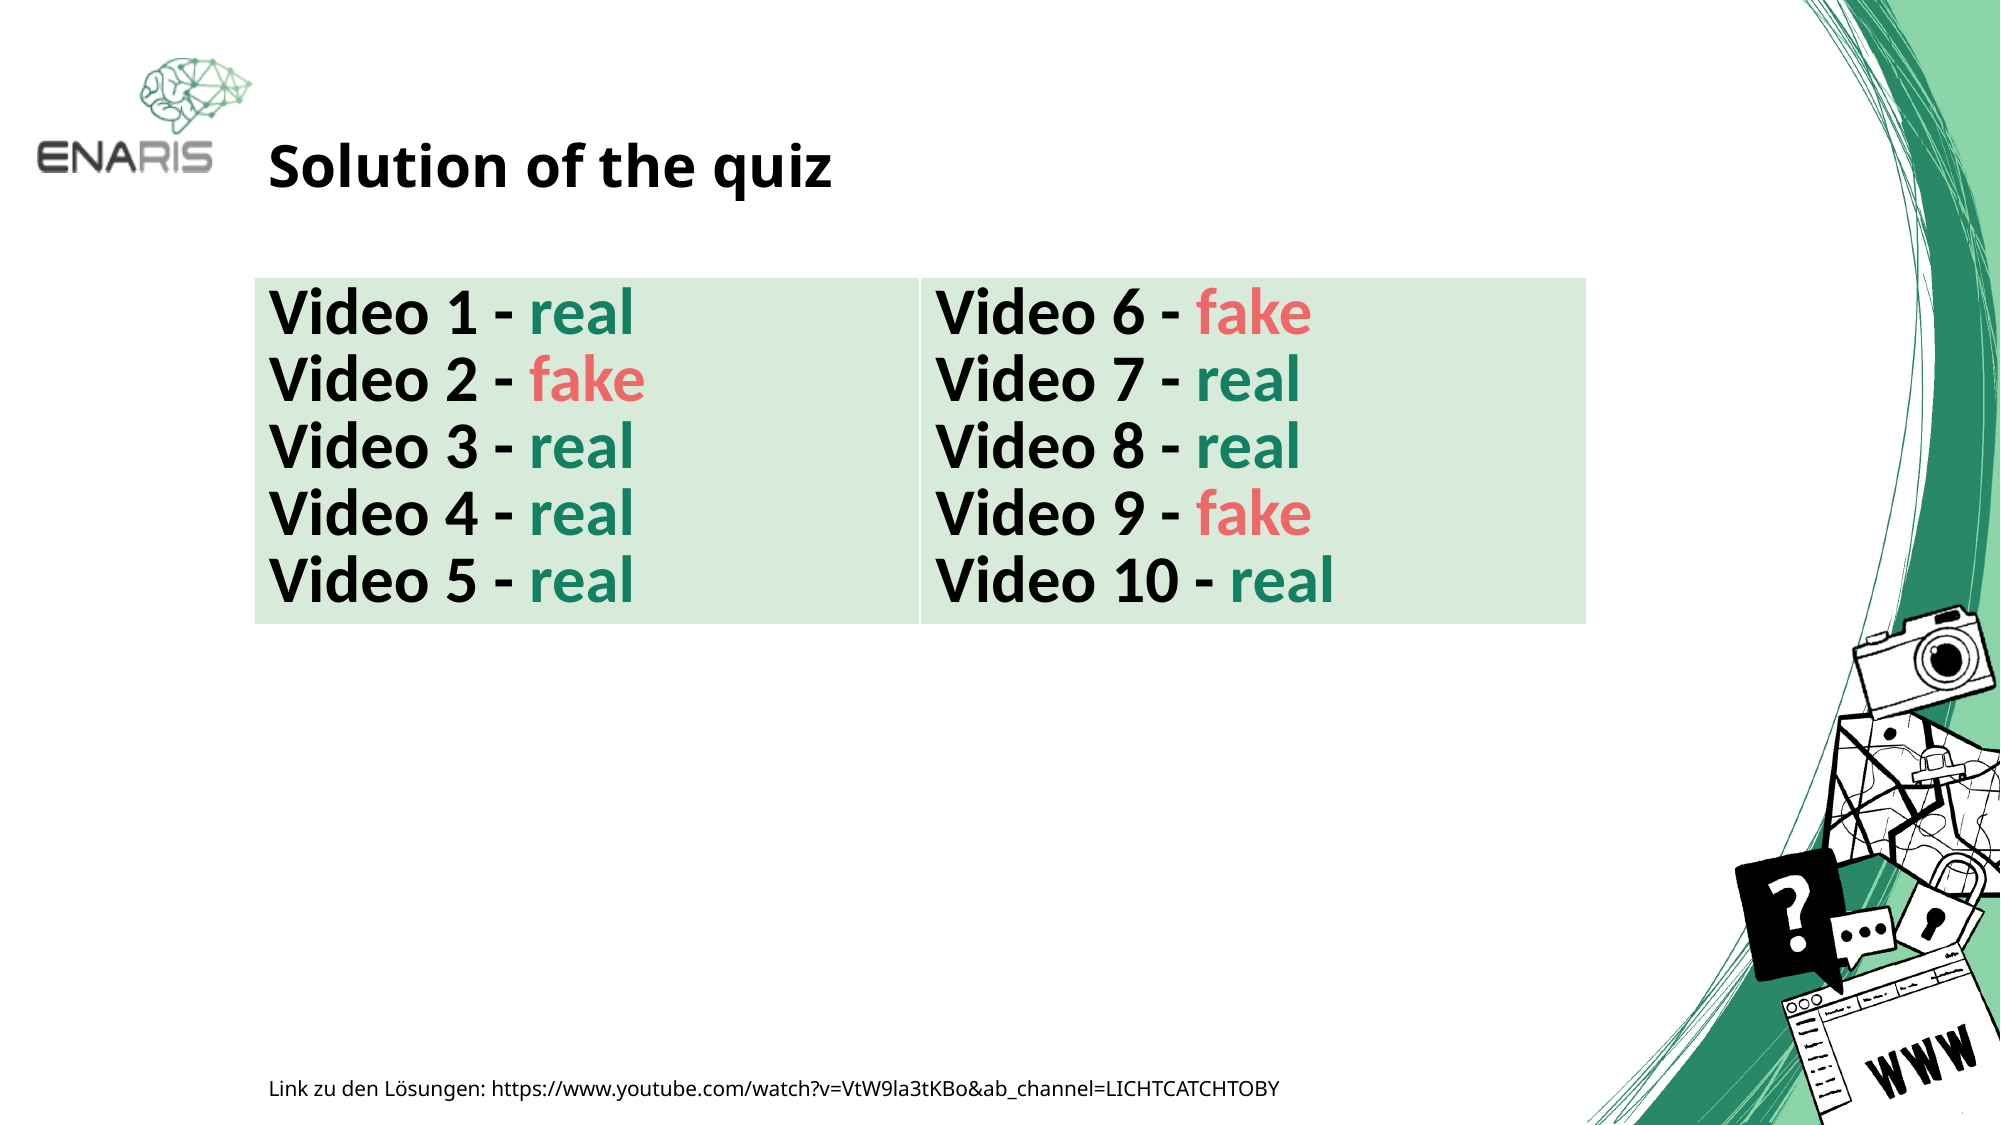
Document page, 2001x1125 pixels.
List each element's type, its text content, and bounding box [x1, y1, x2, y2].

table_header Video 6 - fake Video 7 - real Video 8 - real Video 9 - fake Video 10 - real [921, 278, 1586, 624]
text_box Link zu den Lösungen: https://www.youtube.com/watch?v=VtW9la3tKBo&ab_channel=LICHTCATCHTOBY [253, 1065, 1863, 1114]
picture [408, 0, 2000, 1125]
title Solution of the quiz [253, 59, 1863, 278]
picture [37, 58, 254, 173]
table_header Video 1 - real Video 2 - fake Video 3 - real Video 4 - real Video 5 - real [255, 278, 919, 624]
